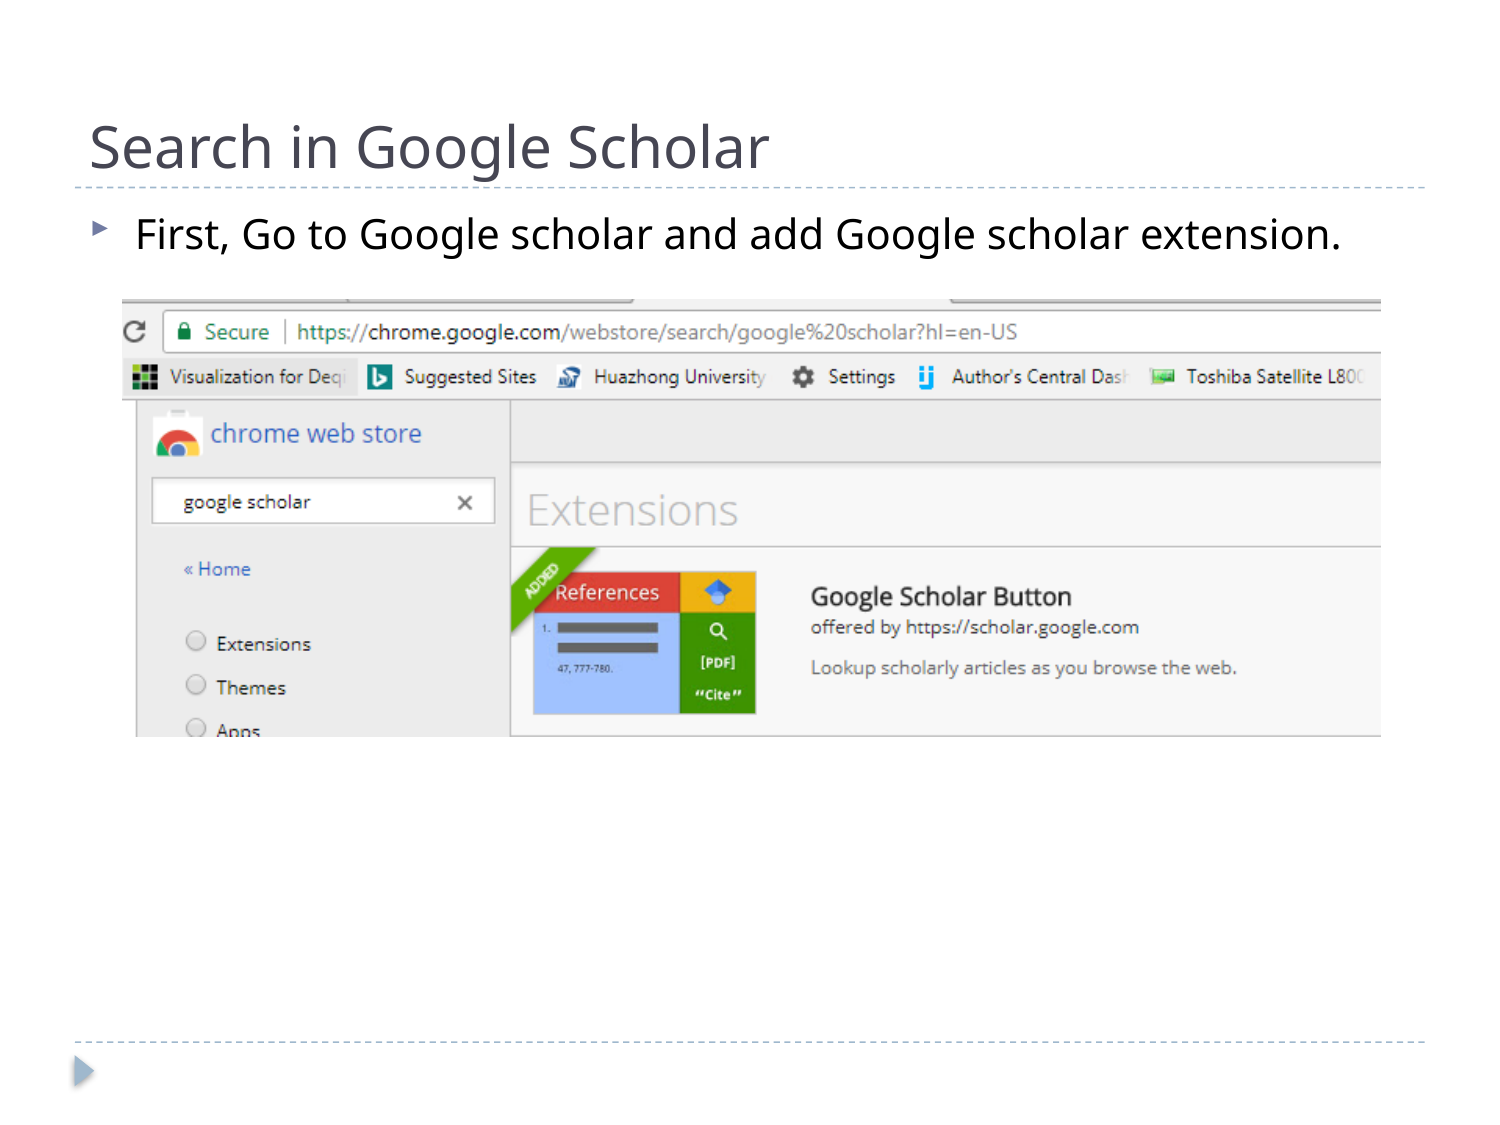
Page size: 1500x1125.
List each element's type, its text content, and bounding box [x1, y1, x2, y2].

picture [122, 298, 1381, 737]
title Search in Google Scholar [75, 24, 1425, 188]
list First, Go to Google scholar and add Google scholar extension. [75, 200, 1425, 1010]
